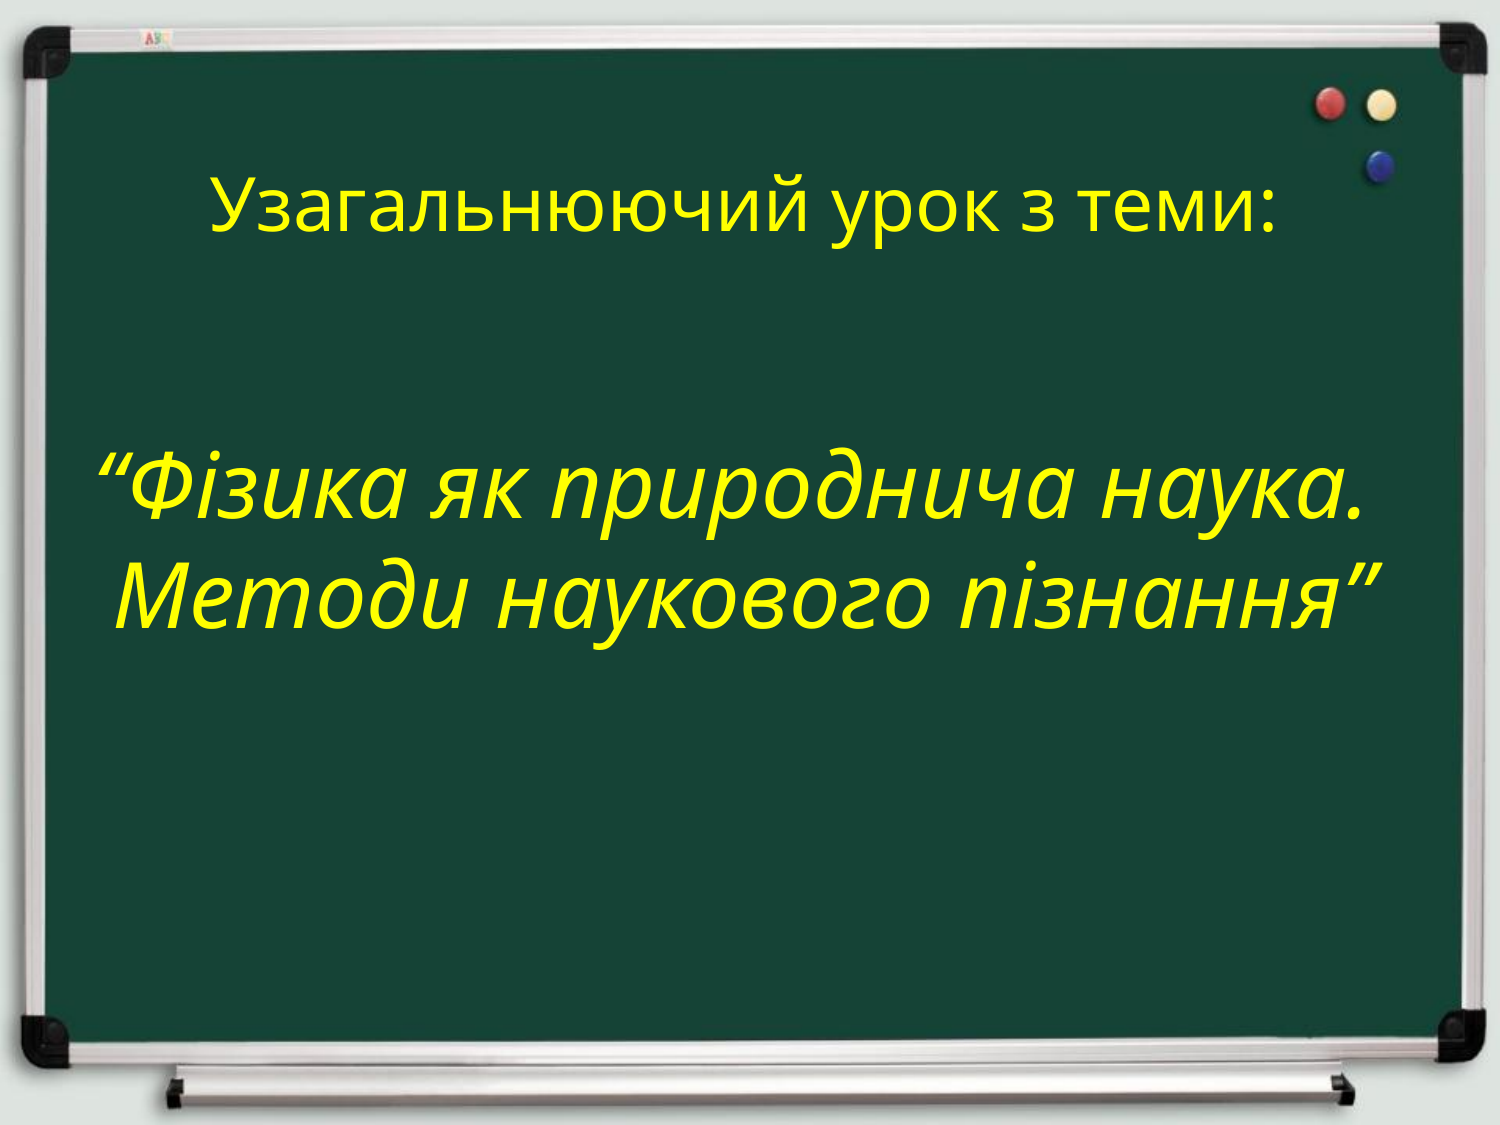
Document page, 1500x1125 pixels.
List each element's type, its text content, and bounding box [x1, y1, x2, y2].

picture [0, 0, 1500, 1125]
title Узагальнюючий урок з теми: “Фізика як природнича наука. Методи наукового пізнання” [46, 280, 1442, 523]
